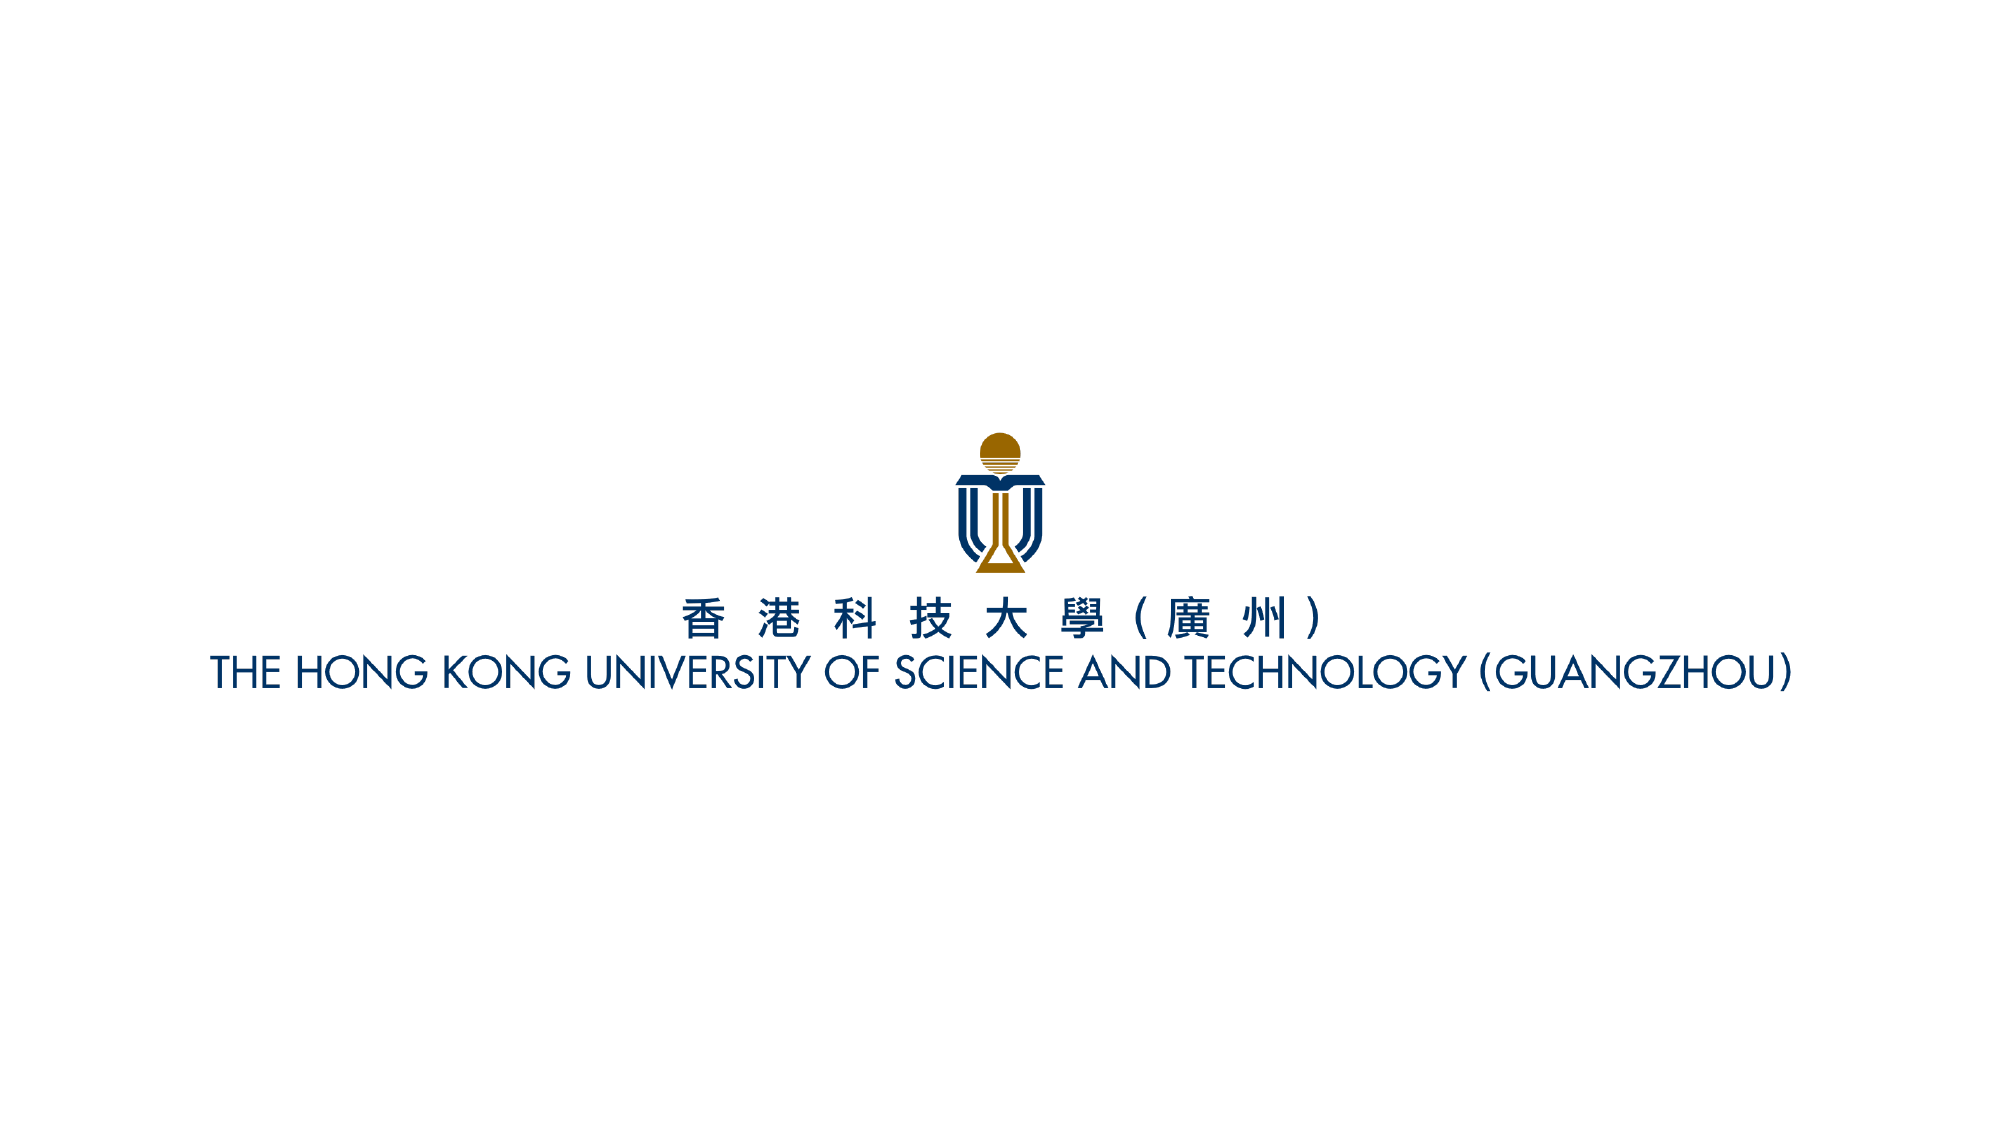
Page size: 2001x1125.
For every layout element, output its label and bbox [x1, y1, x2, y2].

picture [207, 431, 1793, 693]
